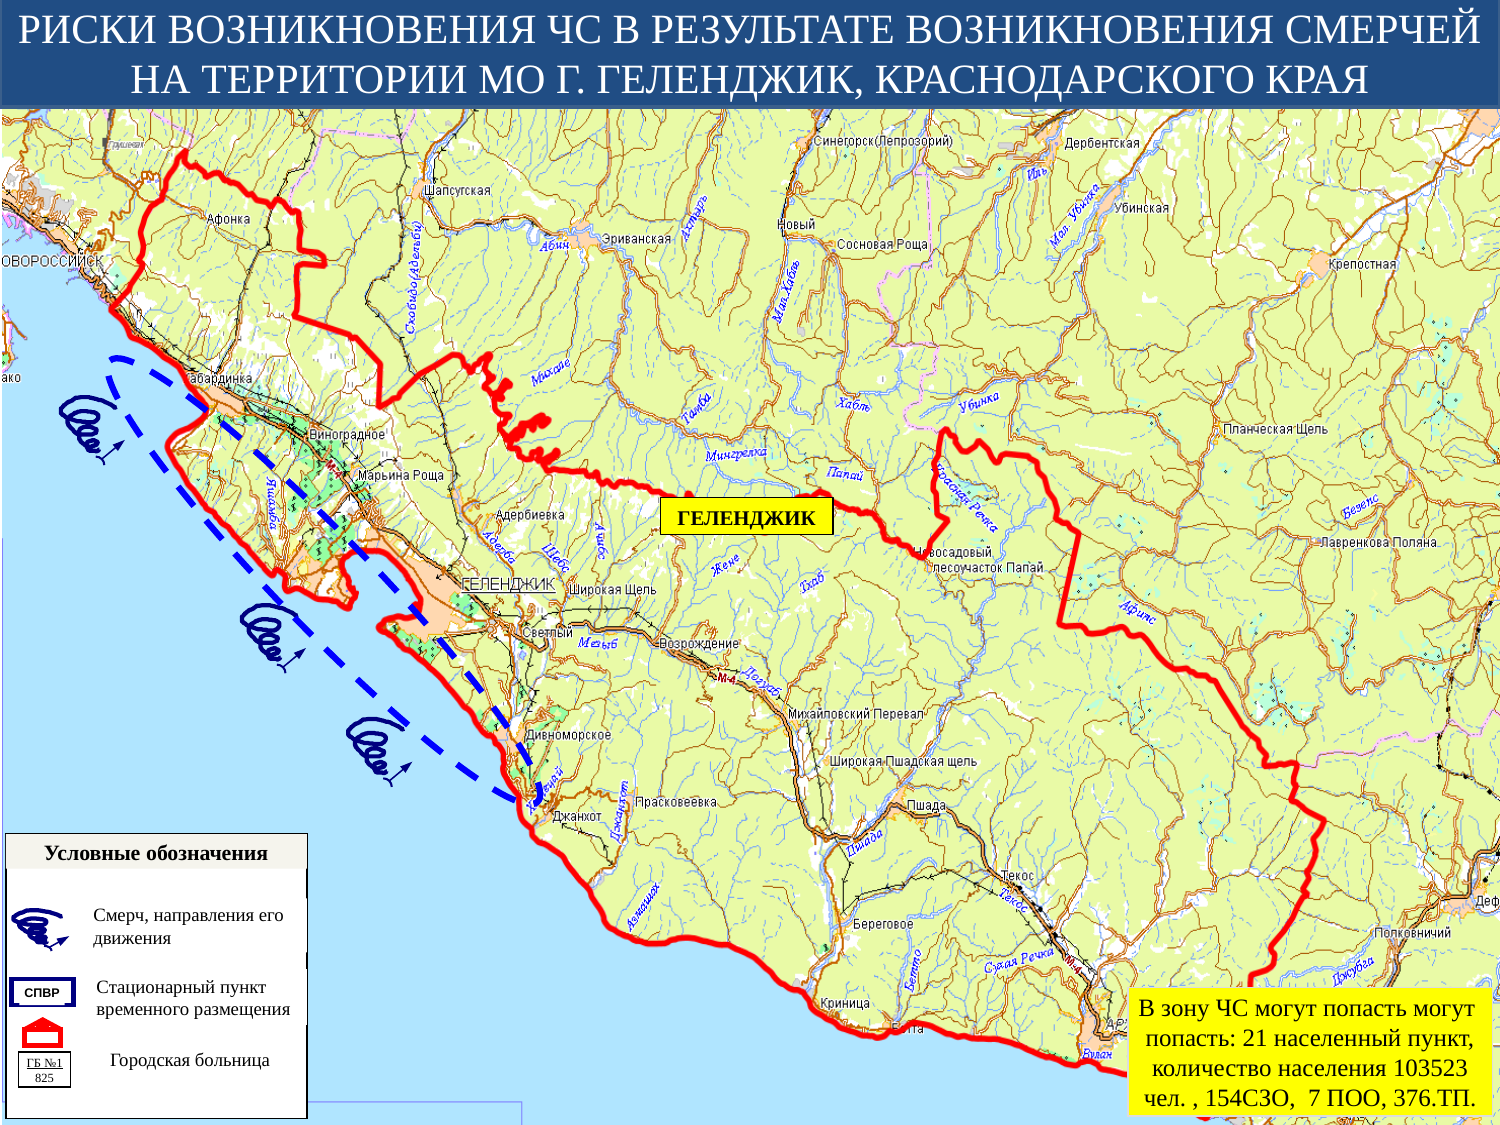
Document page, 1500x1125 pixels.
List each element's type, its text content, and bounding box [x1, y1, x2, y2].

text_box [24, 1019, 61, 1046]
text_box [60, 396, 125, 466]
picture [1, 105, 1500, 1125]
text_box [348, 718, 412, 788]
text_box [241, 604, 306, 674]
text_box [13, 909, 69, 952]
text_box РИСКИ ВОЗНИКНОВЕНИЯ ЧС В РЕЗУЛЬТАТЕ ВОЗНИКНОВЕНИЯ СМЕРЧЕЙ НА ТЕРРИТОРИИ МО Г. ГЕЛЕНДЖИК, КРАСНОДАРСКОГО КРАЯ [0, 0, 1500, 106]
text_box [5, 833, 308, 1119]
